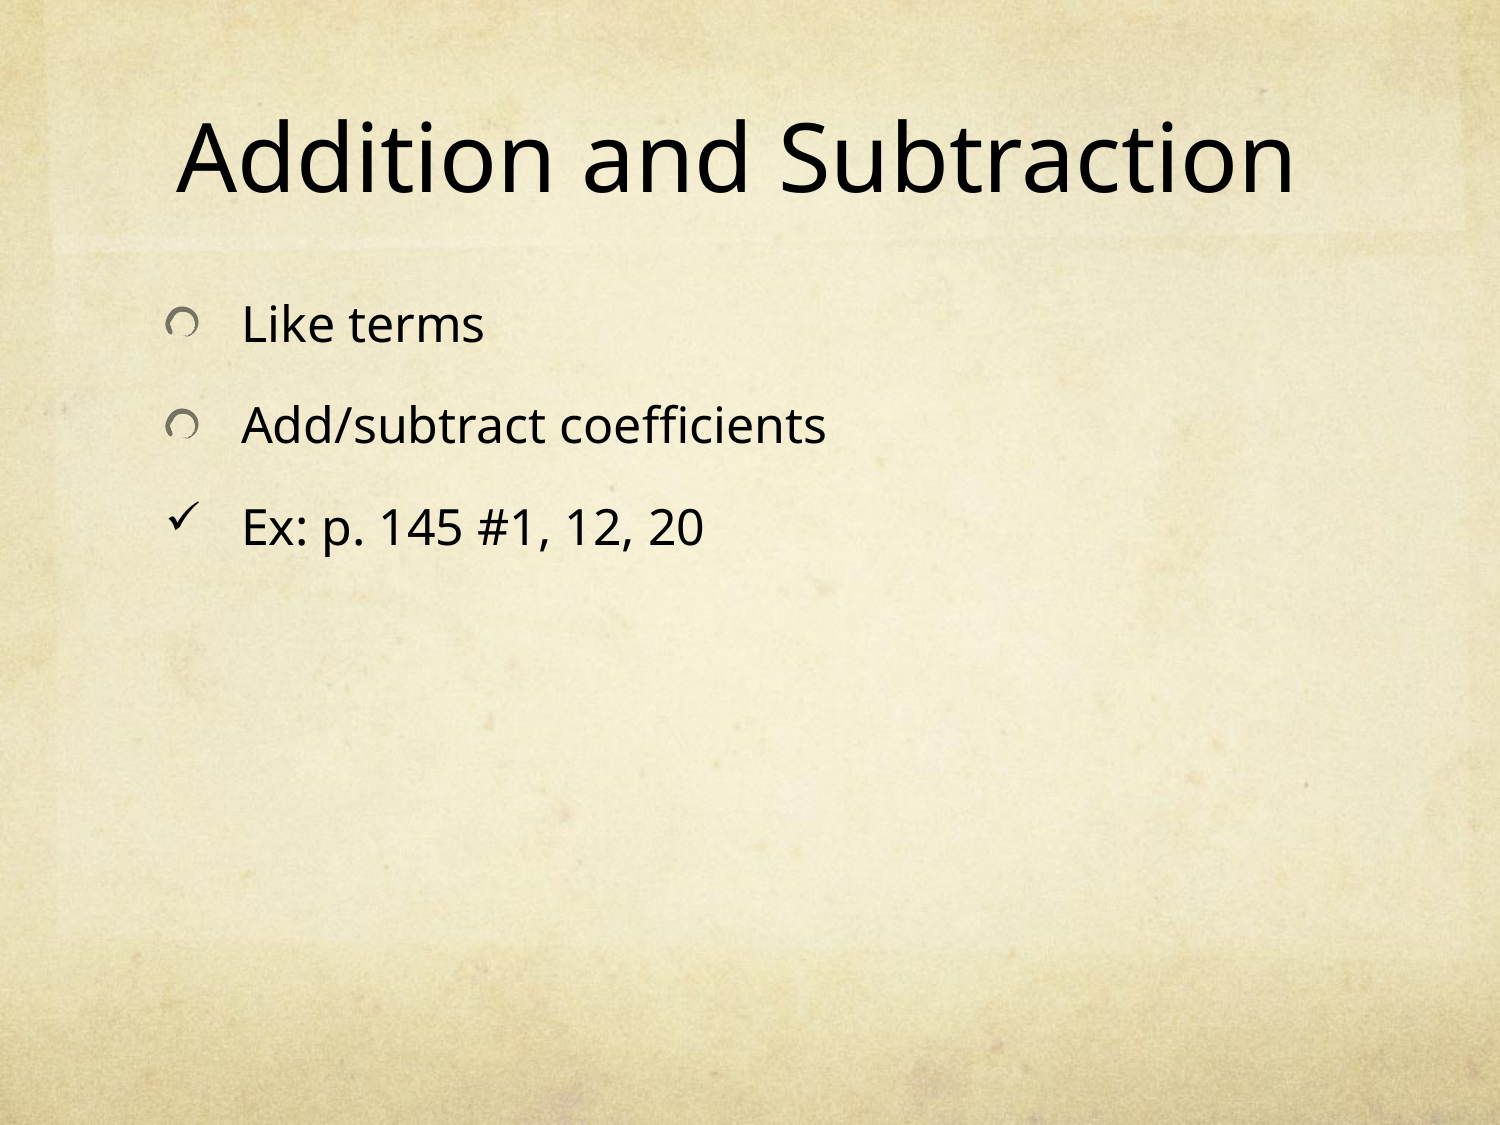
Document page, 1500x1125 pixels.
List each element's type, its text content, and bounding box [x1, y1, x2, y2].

title Addition and Subtraction [150, 82, 1350, 225]
list Like terms Add/subtract coefficients Ex: p. 145 #1, 12, 20 [150, 284, 1350, 950]
picture [0, 0, 1500, 1125]
